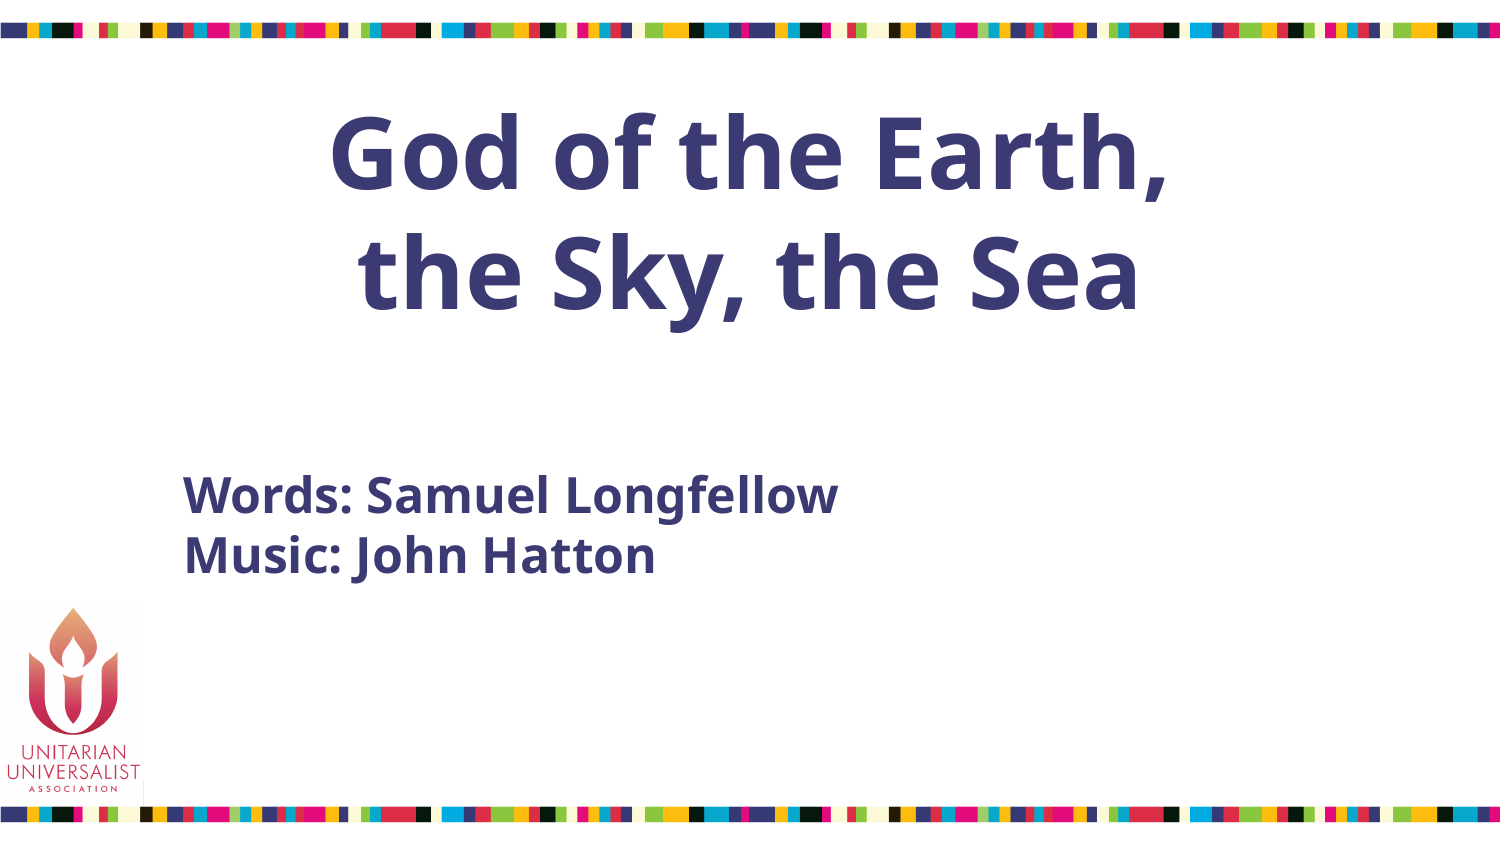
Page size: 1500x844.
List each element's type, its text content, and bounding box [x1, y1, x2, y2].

picture [0, 600, 1500, 824]
picture [0, 22, 1500, 40]
text_box Words: Samuel Longfellow Music: John Hatton [168, 448, 1495, 659]
text_box God of the Earth, the Sky, the Sea [74, 75, 1425, 345]
